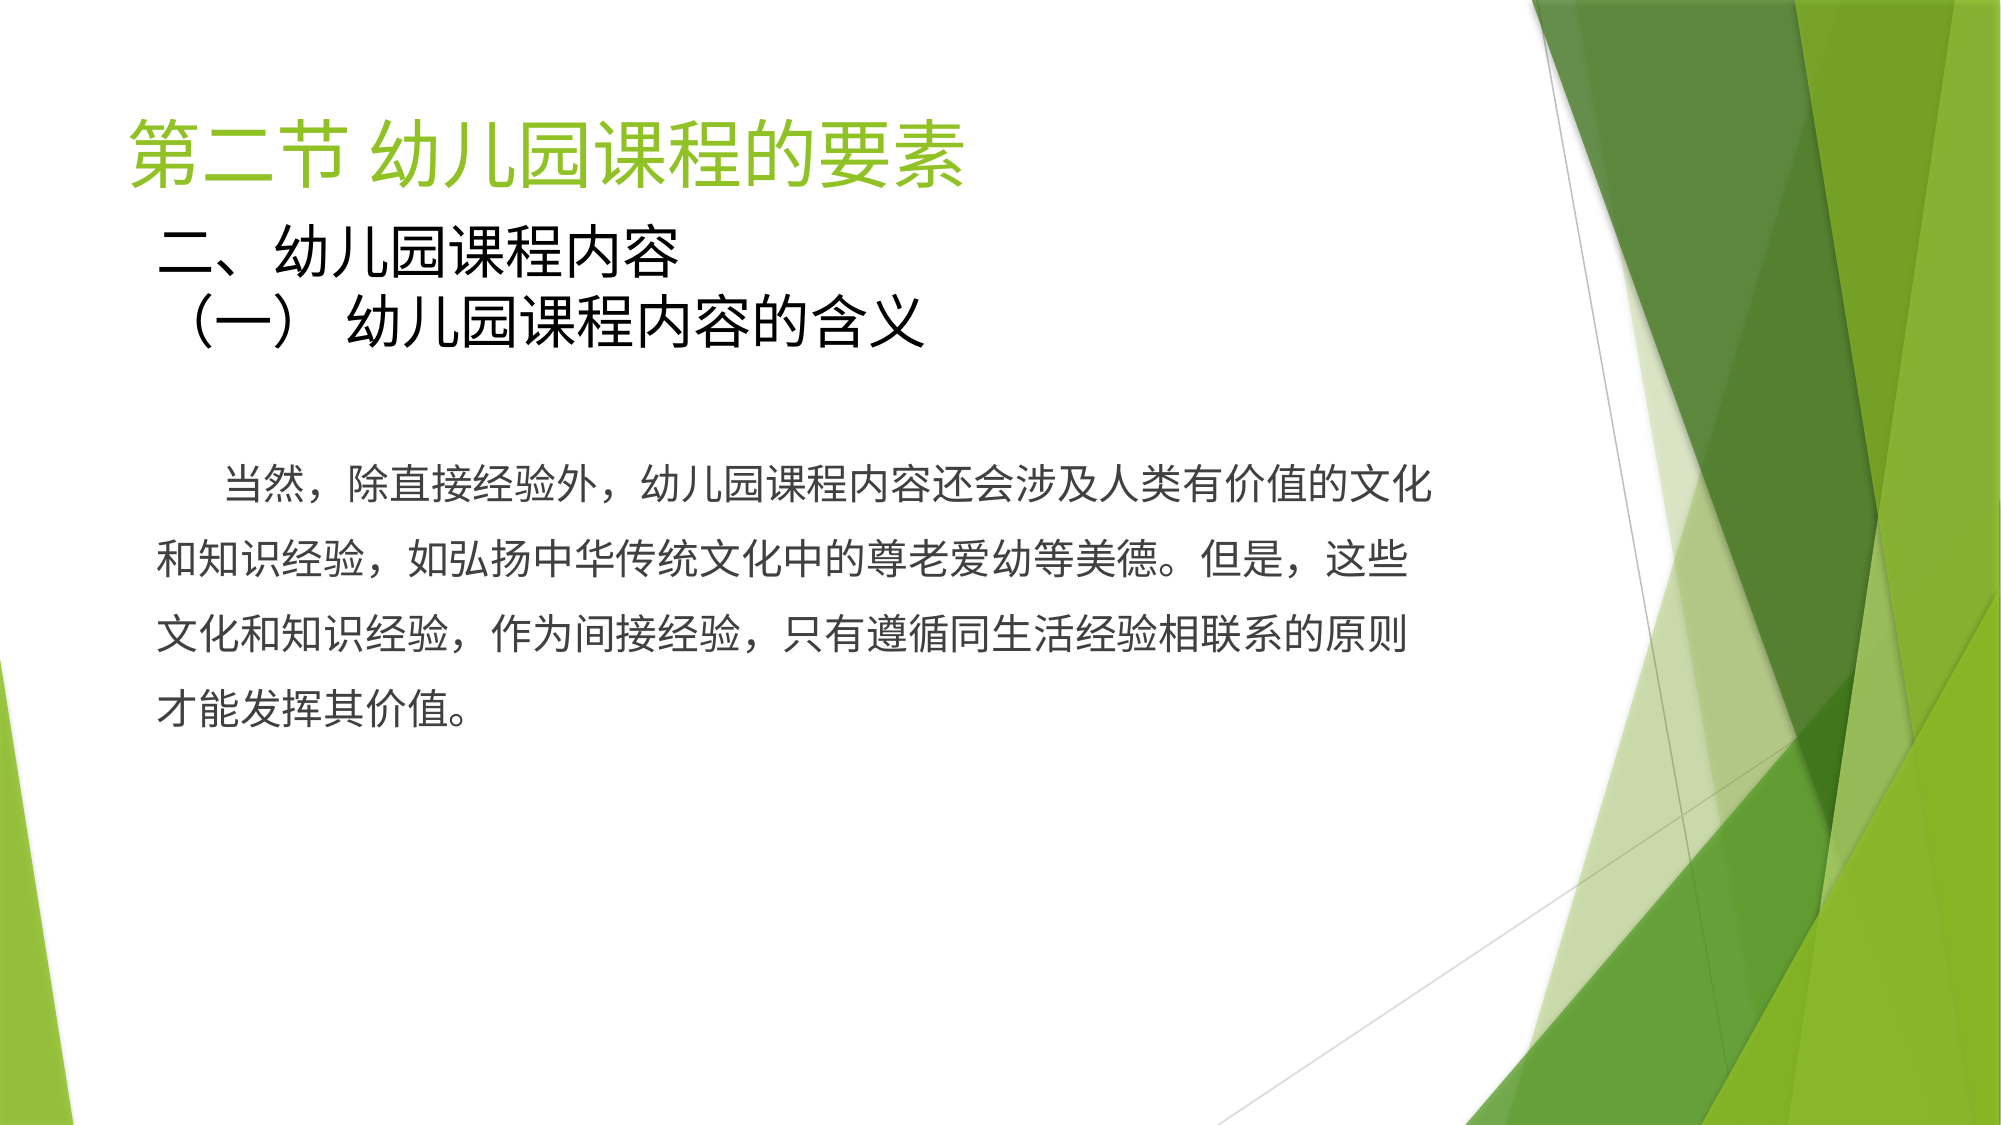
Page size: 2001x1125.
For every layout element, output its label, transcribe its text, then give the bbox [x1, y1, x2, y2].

list 当然，除直接经验外，幼儿园课程内容还会涉及人类有价值的文化和知识经验，如弘扬中华传统文化中的尊老爱幼等美德。但是，这些文化和知识经验，作为间接经验，只有遵循同生活经验相联系的原则才能发挥其价值。 [141, 425, 1451, 784]
title 第二节 幼儿园课程的要素 [111, 99, 1522, 317]
text_box 二、幼儿园课程内容 （一） 幼儿园课程内容的含义 [141, 208, 1451, 363]
